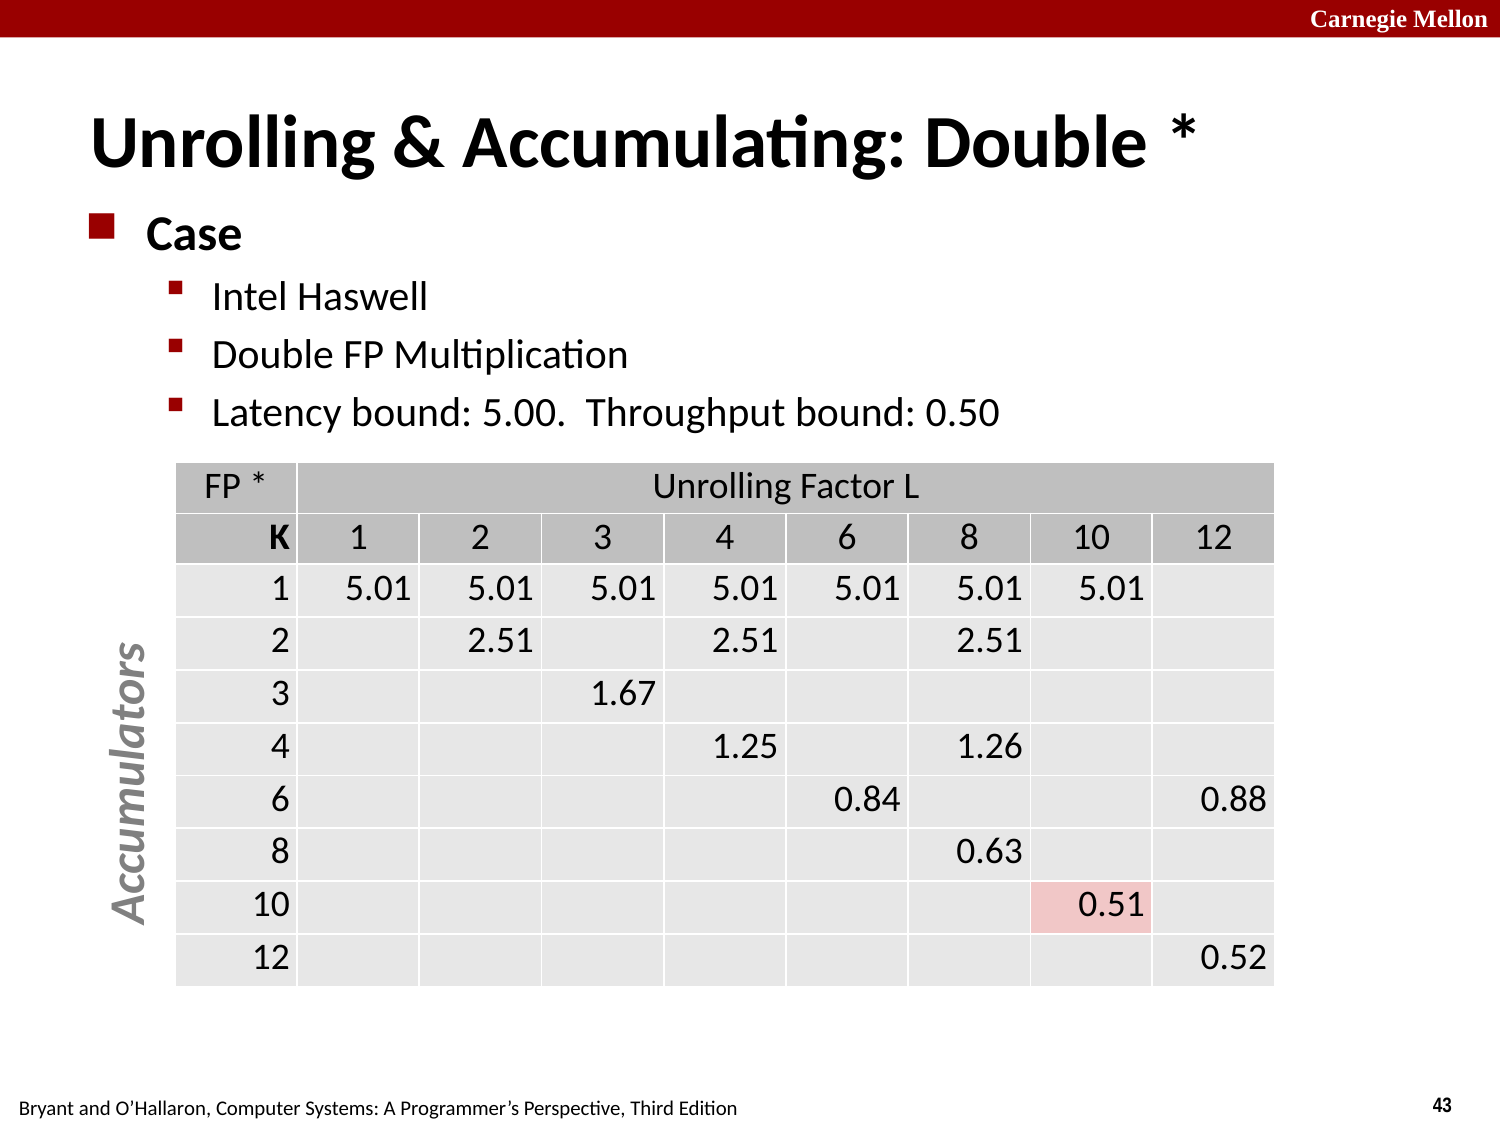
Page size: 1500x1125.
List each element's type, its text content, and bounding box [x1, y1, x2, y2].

table_cell [787, 671, 907, 722]
list Case Intel Haswell Double FP Multiplication Latency bound: 5.00. Throughput bound: 0.50 [74, 192, 1438, 426]
table_cell [1153, 882, 1274, 933]
table_cell [787, 882, 907, 933]
table_cell [787, 935, 907, 986]
table_cell [298, 618, 418, 669]
table_cell [542, 618, 663, 669]
table_cell 12 [176, 935, 296, 986]
table_cell [787, 829, 907, 880]
table_cell [542, 882, 663, 933]
table_cell 5.01 [665, 565, 785, 616]
table_cell 10 [176, 882, 296, 933]
table_cell [542, 724, 663, 775]
table_cell [1031, 829, 1151, 880]
table_cell 0.52 [1153, 935, 1274, 986]
table_cell [420, 724, 541, 775]
table_cell 10 [1031, 514, 1151, 563]
text_box Accumulators [86, 627, 162, 940]
table_cell [1153, 724, 1274, 775]
table_cell 5.01 [909, 565, 1030, 616]
table_cell 4 [176, 724, 296, 775]
table_cell [1153, 618, 1274, 669]
table_cell [298, 724, 418, 775]
table_header Unrolling Factor L [298, 463, 1274, 513]
table_cell 0.84 [787, 776, 907, 827]
table_cell 0.51 [1031, 882, 1151, 933]
table_cell [665, 882, 785, 933]
table_cell [1031, 935, 1151, 986]
table_cell 8 [909, 514, 1030, 563]
table_cell [1031, 724, 1151, 775]
table_cell [420, 776, 541, 827]
table_cell 0.63 [909, 829, 1030, 880]
table_cell 5.01 [787, 565, 907, 616]
table_cell [298, 671, 418, 722]
table_cell 1 [176, 565, 296, 616]
table_cell [298, 935, 418, 986]
table_cell [542, 776, 663, 827]
table_cell 5.01 [1031, 565, 1151, 616]
table_cell 1.26 [909, 724, 1030, 775]
table_cell 12 [1153, 514, 1274, 563]
table_cell [542, 829, 663, 880]
table_cell [787, 724, 907, 775]
table_cell [909, 935, 1030, 986]
table_cell [1031, 776, 1151, 827]
table_cell [420, 882, 541, 933]
table_cell [420, 935, 541, 986]
table_cell [1153, 829, 1274, 880]
table_cell [909, 776, 1030, 827]
table_cell K [176, 514, 296, 563]
table_cell [420, 671, 541, 722]
table_cell 5.01 [298, 565, 418, 616]
table_cell 1 [298, 514, 418, 563]
table_cell 4 [665, 514, 785, 563]
table_cell 1.25 [665, 724, 785, 775]
table_cell [1031, 671, 1151, 722]
table_cell [909, 882, 1030, 933]
table_cell [665, 829, 785, 880]
table_cell [1153, 565, 1274, 616]
table_cell [665, 935, 785, 986]
table_header FP * [176, 463, 296, 513]
title Unrolling & Accumulating: Double * [74, 74, 1321, 192]
table_cell [1031, 618, 1151, 669]
table_cell 8 [176, 829, 296, 880]
table_cell 6 [176, 776, 296, 827]
table_cell [787, 618, 907, 669]
table_cell 6 [787, 514, 907, 563]
table_cell [909, 671, 1030, 722]
table_cell [420, 829, 541, 880]
table_cell 3 [542, 514, 663, 563]
table_cell 2.51 [420, 618, 541, 669]
table_cell 2 [420, 514, 541, 563]
table_cell 0.88 [1153, 776, 1274, 827]
table_cell [298, 776, 418, 827]
table_cell [298, 882, 418, 933]
table_cell 3 [176, 671, 296, 722]
table_cell [665, 776, 785, 827]
table_cell [665, 671, 785, 722]
table_cell 1.67 [542, 671, 663, 722]
table_cell 2.51 [665, 618, 785, 669]
table_cell [298, 829, 418, 880]
table_cell 2.51 [909, 618, 1030, 669]
table_cell 5.01 [420, 565, 541, 616]
table_cell [542, 935, 663, 986]
table_cell 5.01 [542, 565, 663, 616]
table_cell 2 [176, 618, 296, 669]
table_cell [1153, 671, 1274, 722]
